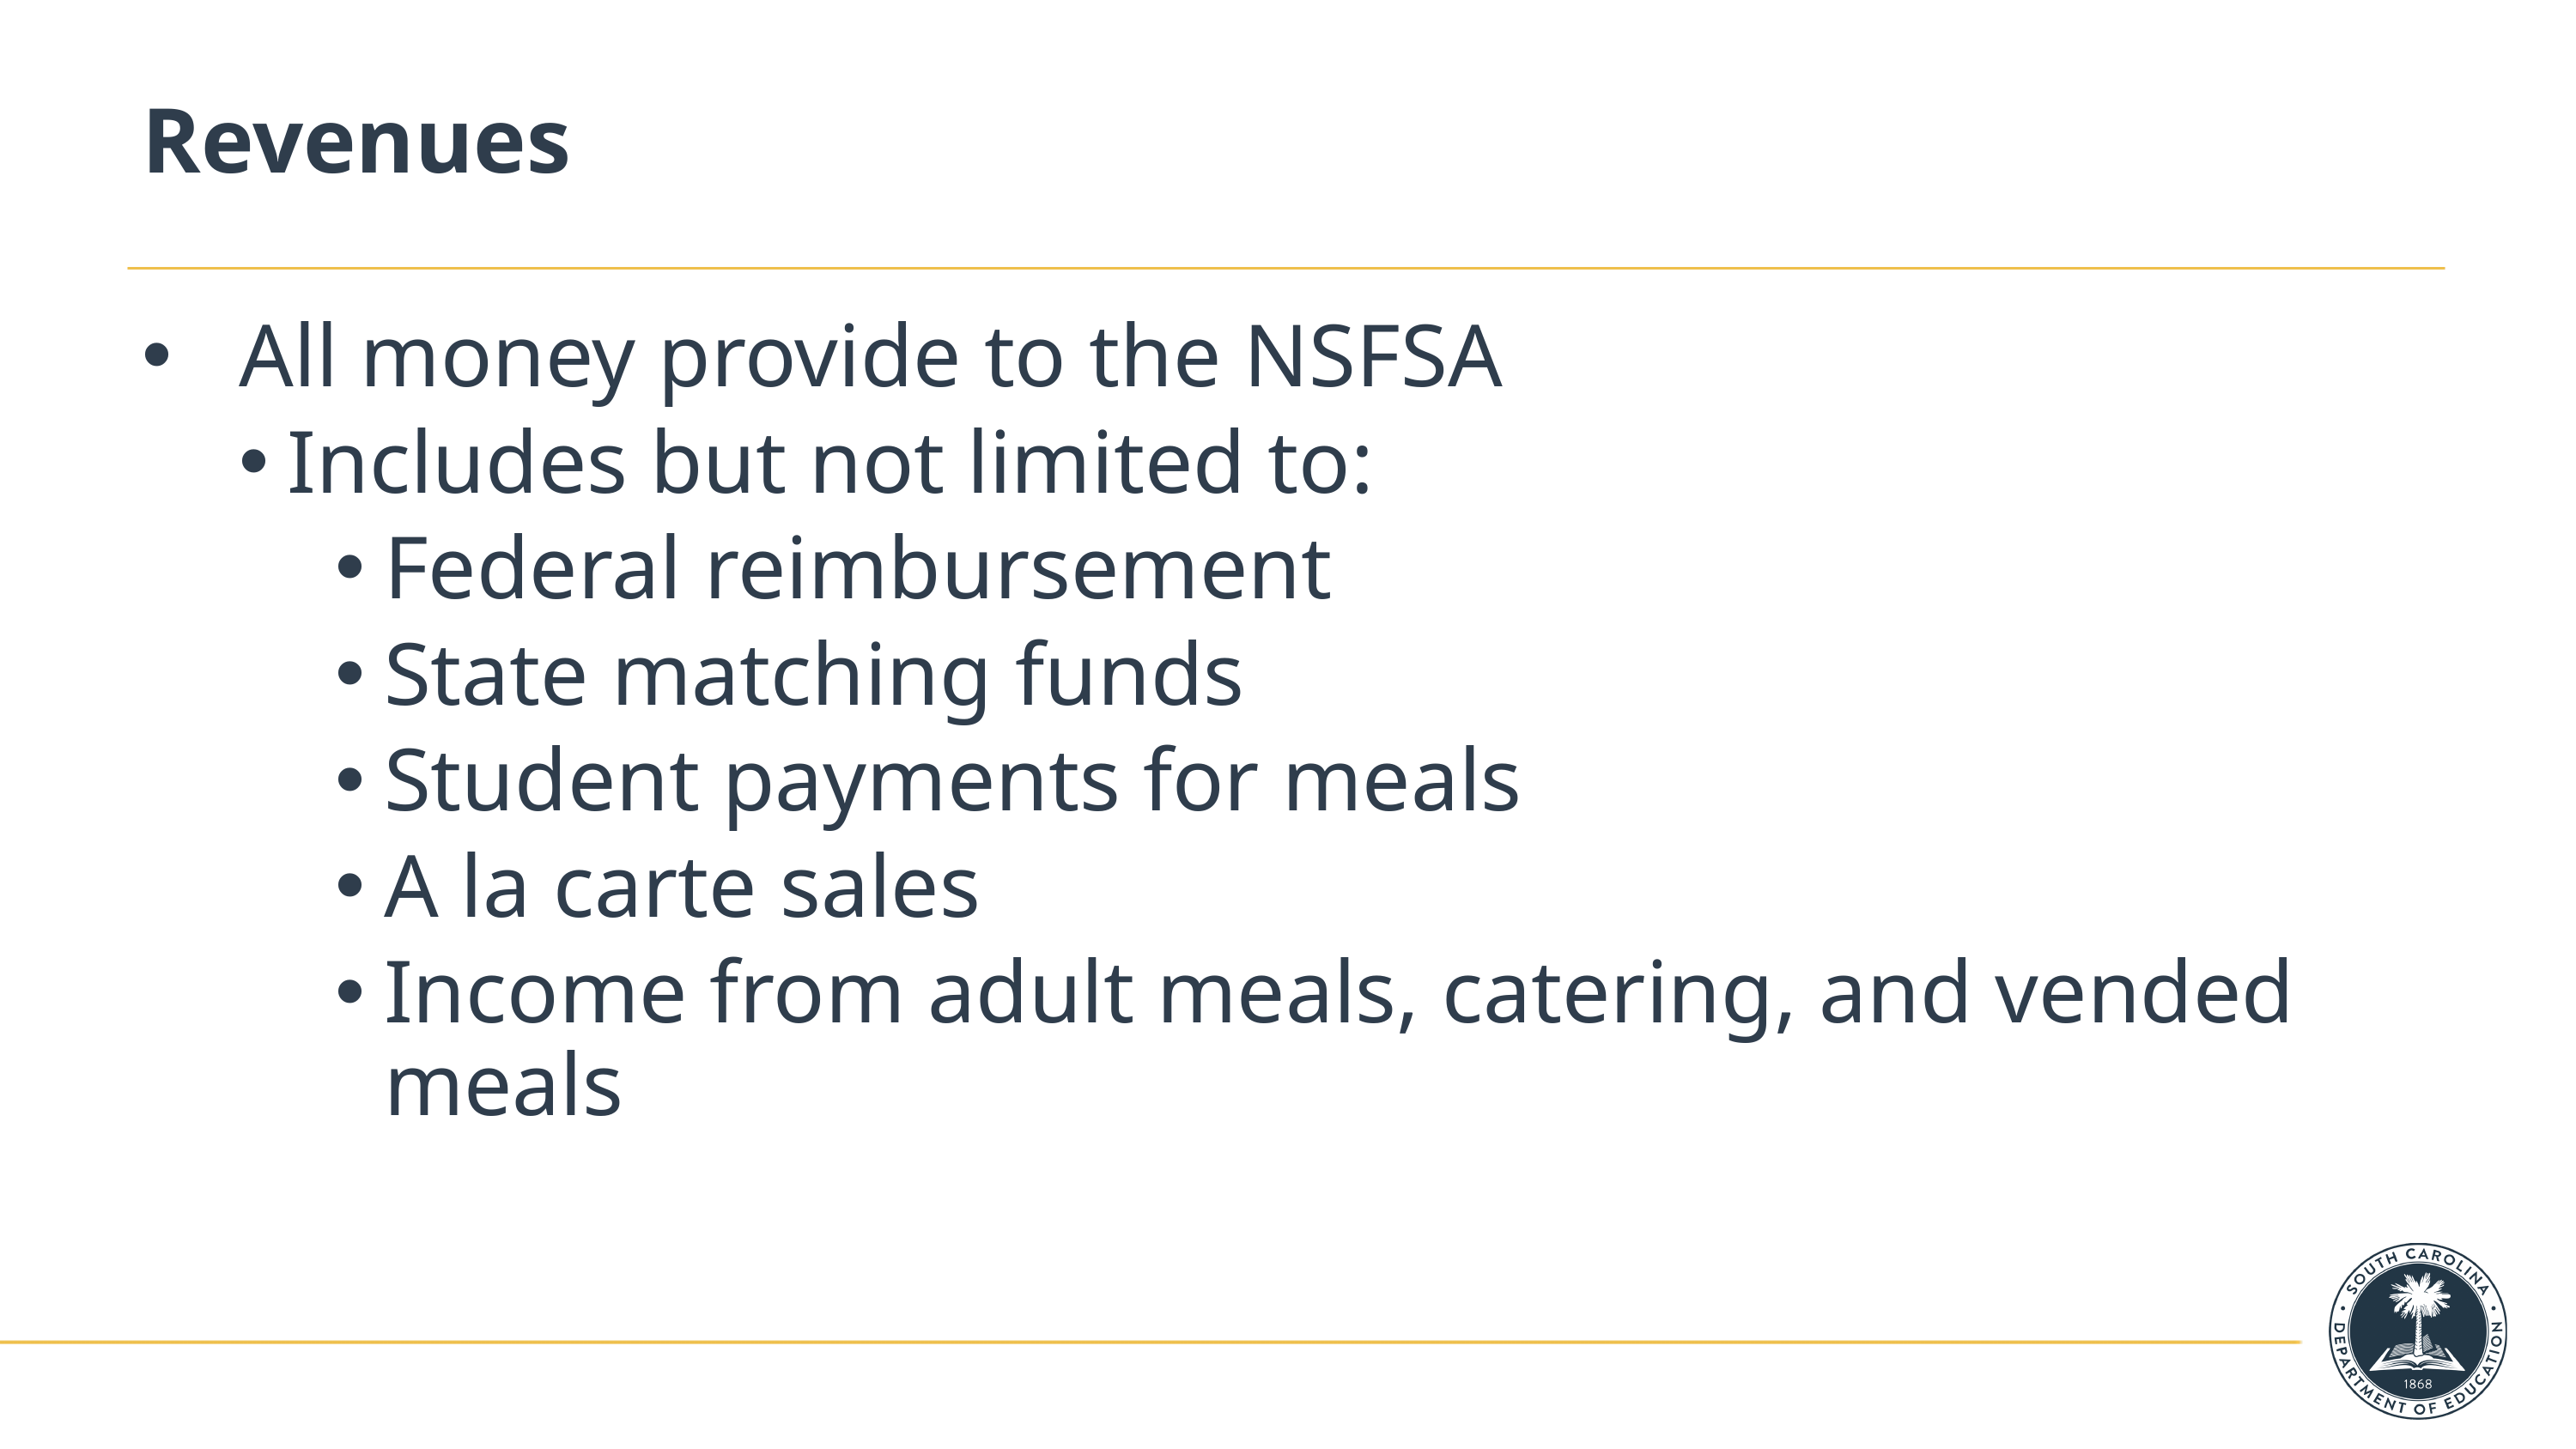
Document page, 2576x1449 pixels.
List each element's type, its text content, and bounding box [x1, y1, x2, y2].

list All money provide to the NSFSA Includes but not limited to: Federal reimbursement State matching funds Student payments for meals A la carte sales Income from adult meals, catering, and vended meals [129, 306, 2447, 1149]
title Revenues [129, 76, 2447, 232]
picture [2329, 1243, 2507, 1420]
